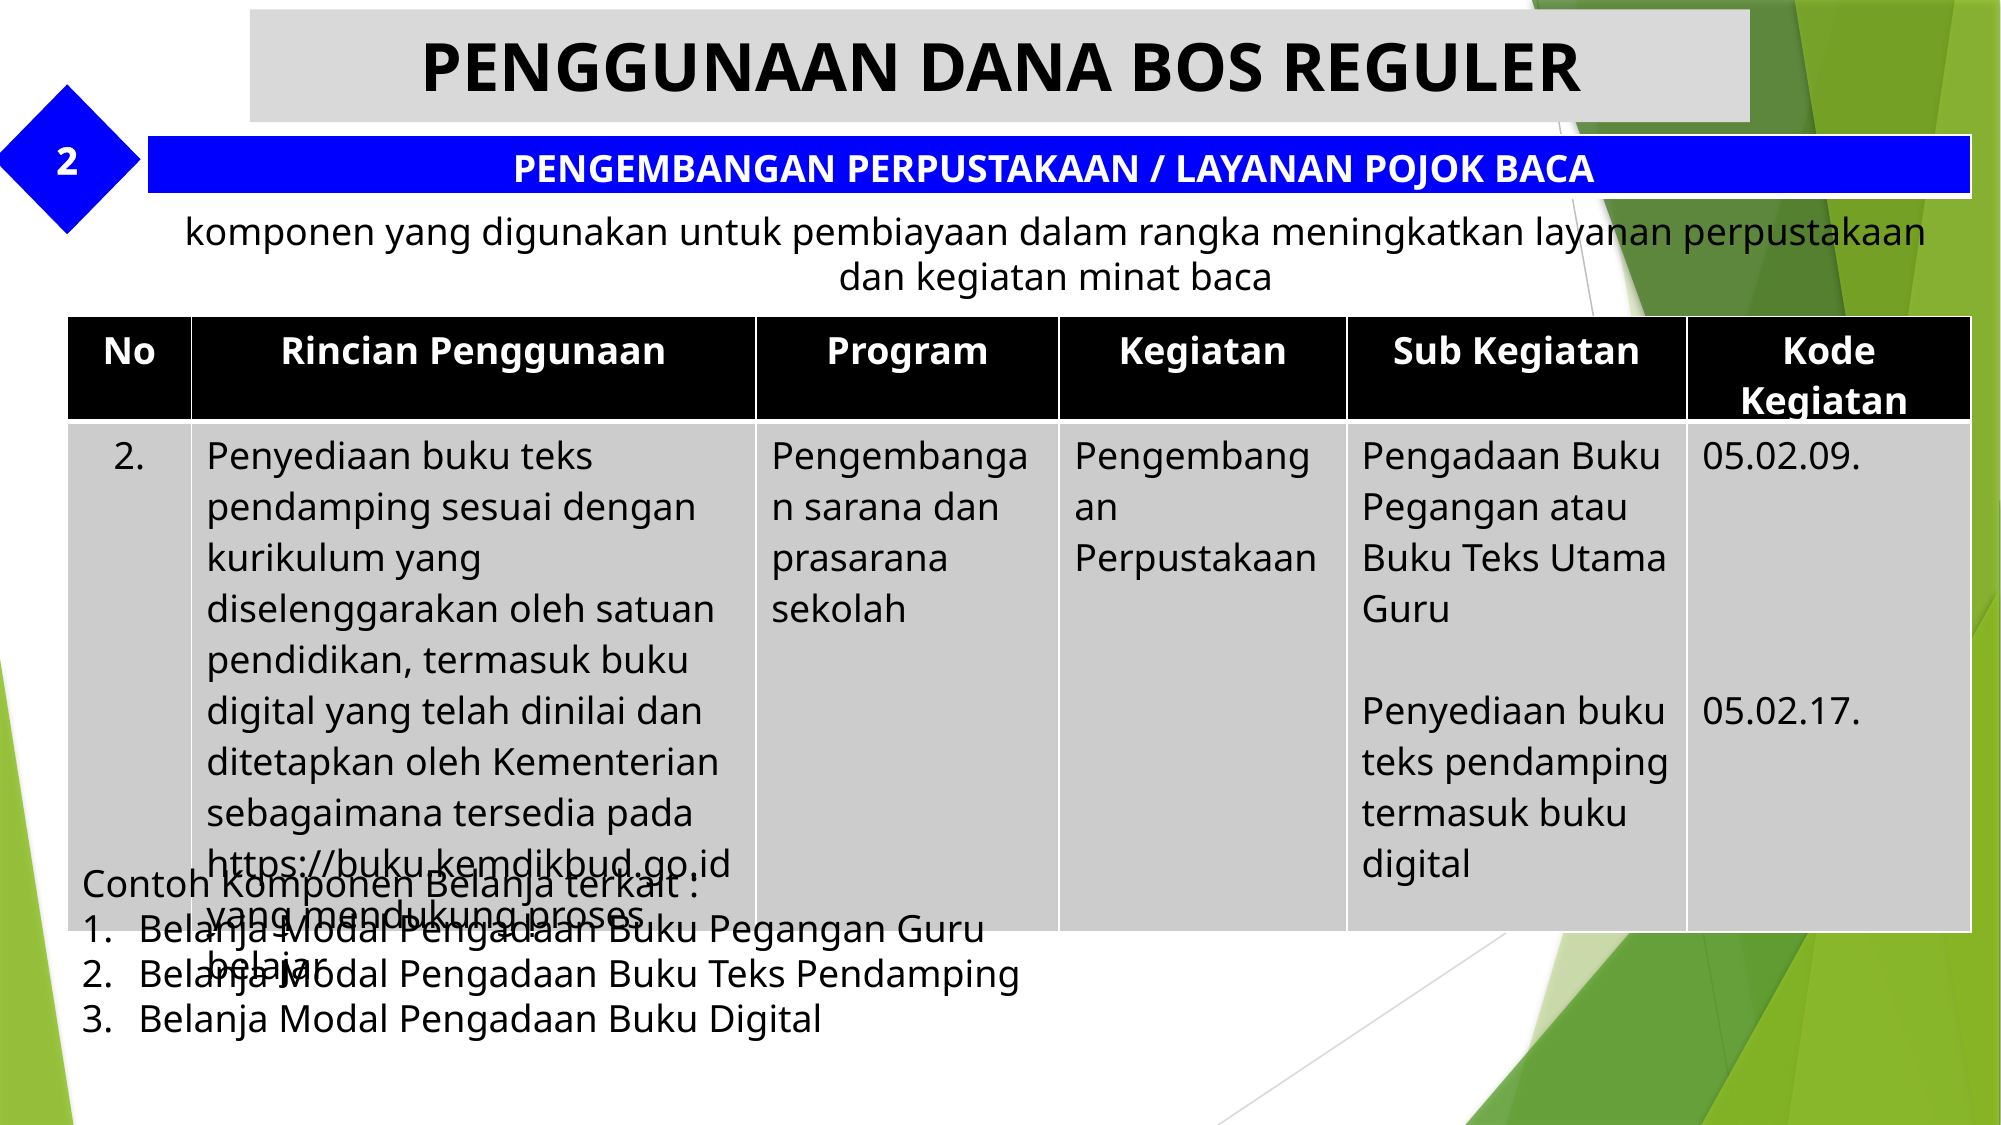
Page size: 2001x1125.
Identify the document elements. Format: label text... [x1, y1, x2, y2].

table_cell Pengembangan sarana dan prasarana sekolah [757, 424, 1058, 852]
table_cell Penyediaan buku teks pendamping sesuai dengan kurikulum yang diselenggarakan oleh satuan pendidikan, termasuk buku digital yang telah dinilai dan ditetapkan oleh Kementerian sebagaimana tersedia pada https://buku.kemdikbud.go.id yang mendukung proses belajar [192, 424, 755, 852]
table_cell Pengadaan Buku Pegangan atau Buku Teks Utama Guru Penyediaan buku teks pendamping termasuk buku digital [1348, 424, 1686, 852]
table_header Rincian Penggunaan [192, 317, 755, 419]
table_header Kode Kegiatan [1688, 317, 1970, 419]
table_header Program [757, 317, 1058, 419]
text_box 2 [0, 82, 142, 236]
text_box [248, 8, 1751, 124]
table_header PENGEMBANGAN PERPUSTAKAAN / LAYANAN POJOK BACA [148, 136, 1970, 193]
text_box komponen yang digunakan untuk pembiayaan dalam rangka meningkatkan layanan perpustakaan dan kegiatan minat baca [140, 200, 1972, 306]
table_cell 2. [68, 424, 191, 852]
table_header No [68, 317, 191, 419]
text_box PENGGUNAAN DANA BOS REGULER [252, 17, 1750, 113]
table_cell 05.02.09. 05.02.17. [1688, 424, 1970, 931]
table_header Kegiatan [1060, 317, 1346, 419]
table_cell Pengembangan Perpustakaan [1060, 424, 1346, 852]
text_box Contoh Komponen Belanja terkait : Belanja Modal Pengadaan Buku Pegangan Guru Belanja Modal Pengadaan Buku Teks Pendamping Belanja Modal Pengadaan Buku Digital [67, 852, 1852, 1047]
table_header Sub Kegiatan [1348, 317, 1686, 419]
